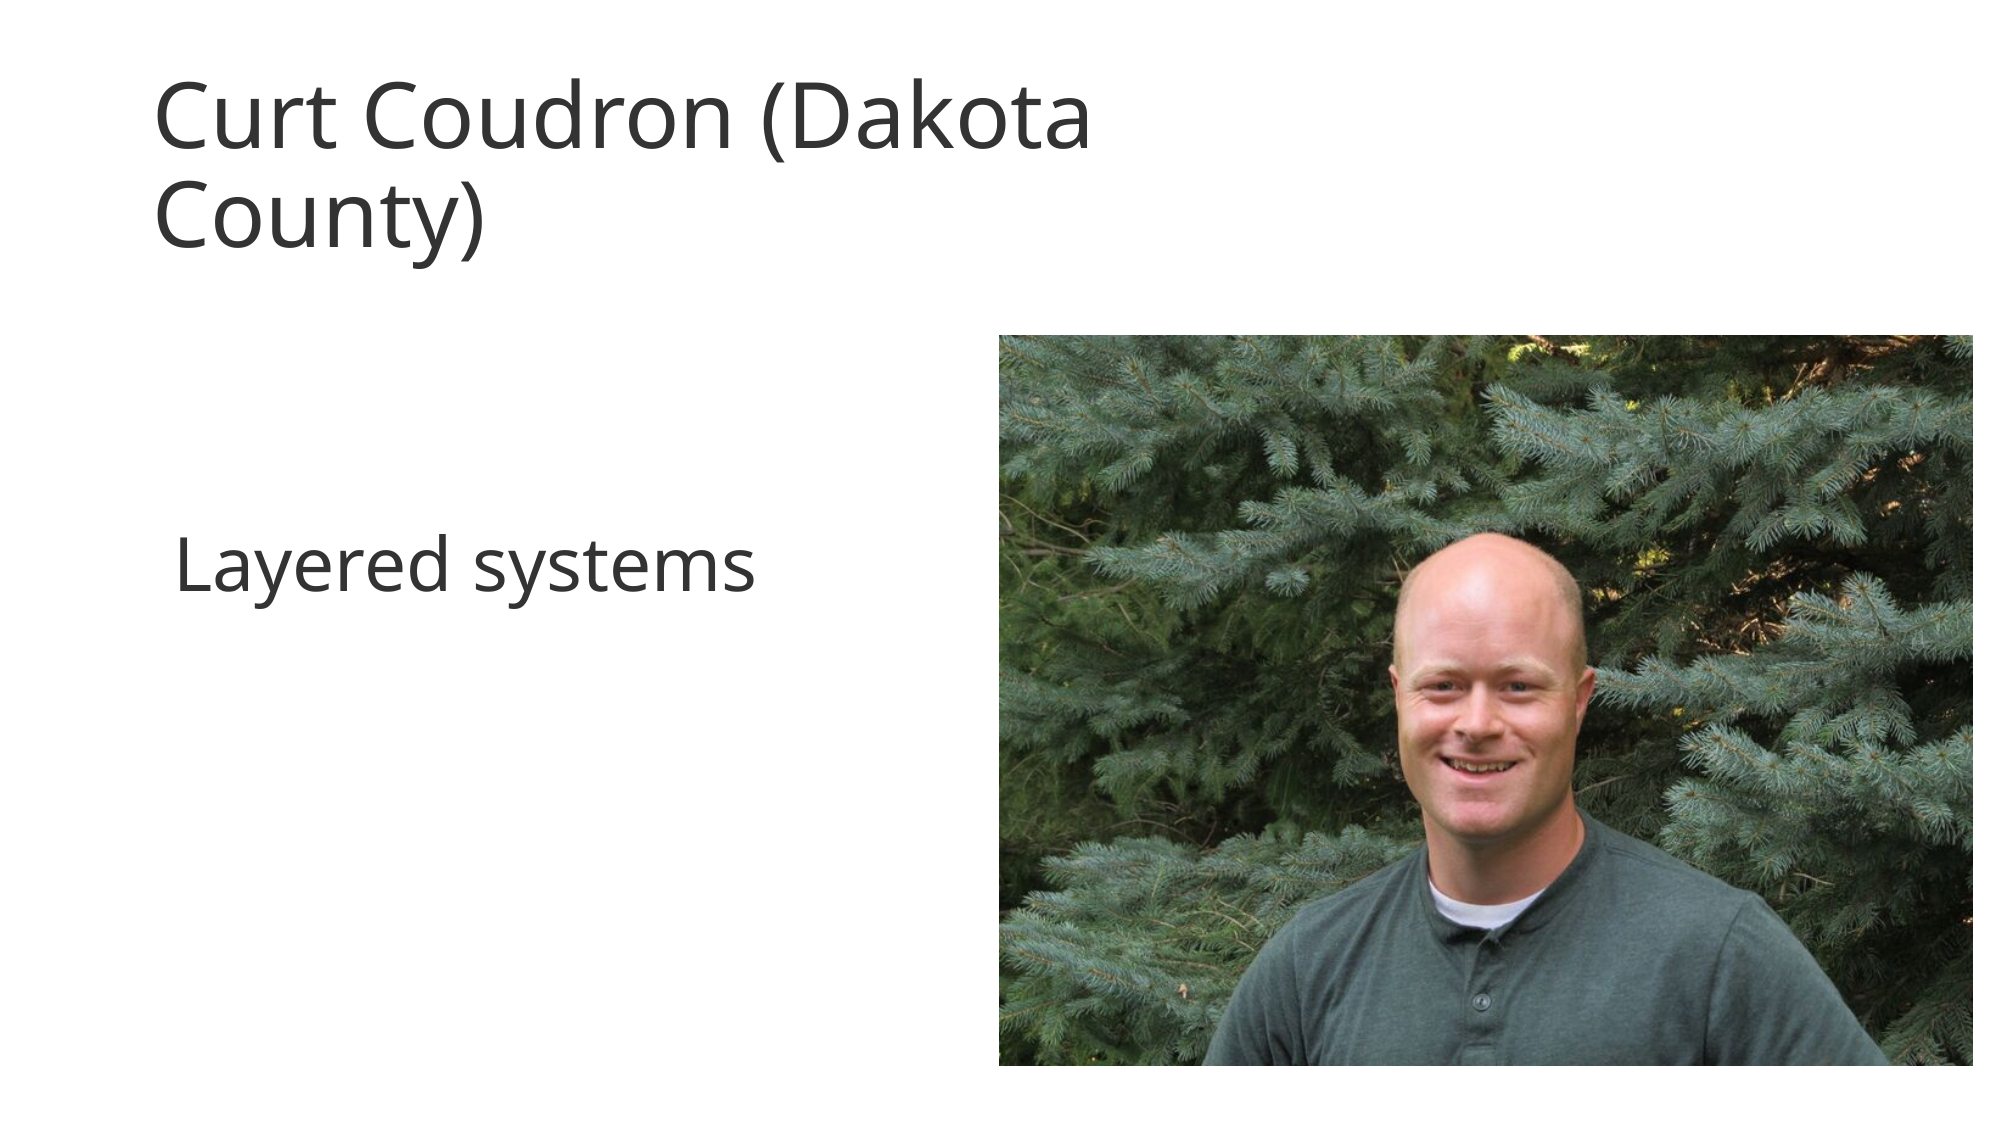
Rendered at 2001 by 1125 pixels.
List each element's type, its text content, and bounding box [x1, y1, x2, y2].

picture [999, 335, 1973, 1066]
title Curt Coudron (Dakota County) [137, 59, 1446, 278]
text_box Layered systems [83, 509, 849, 615]
